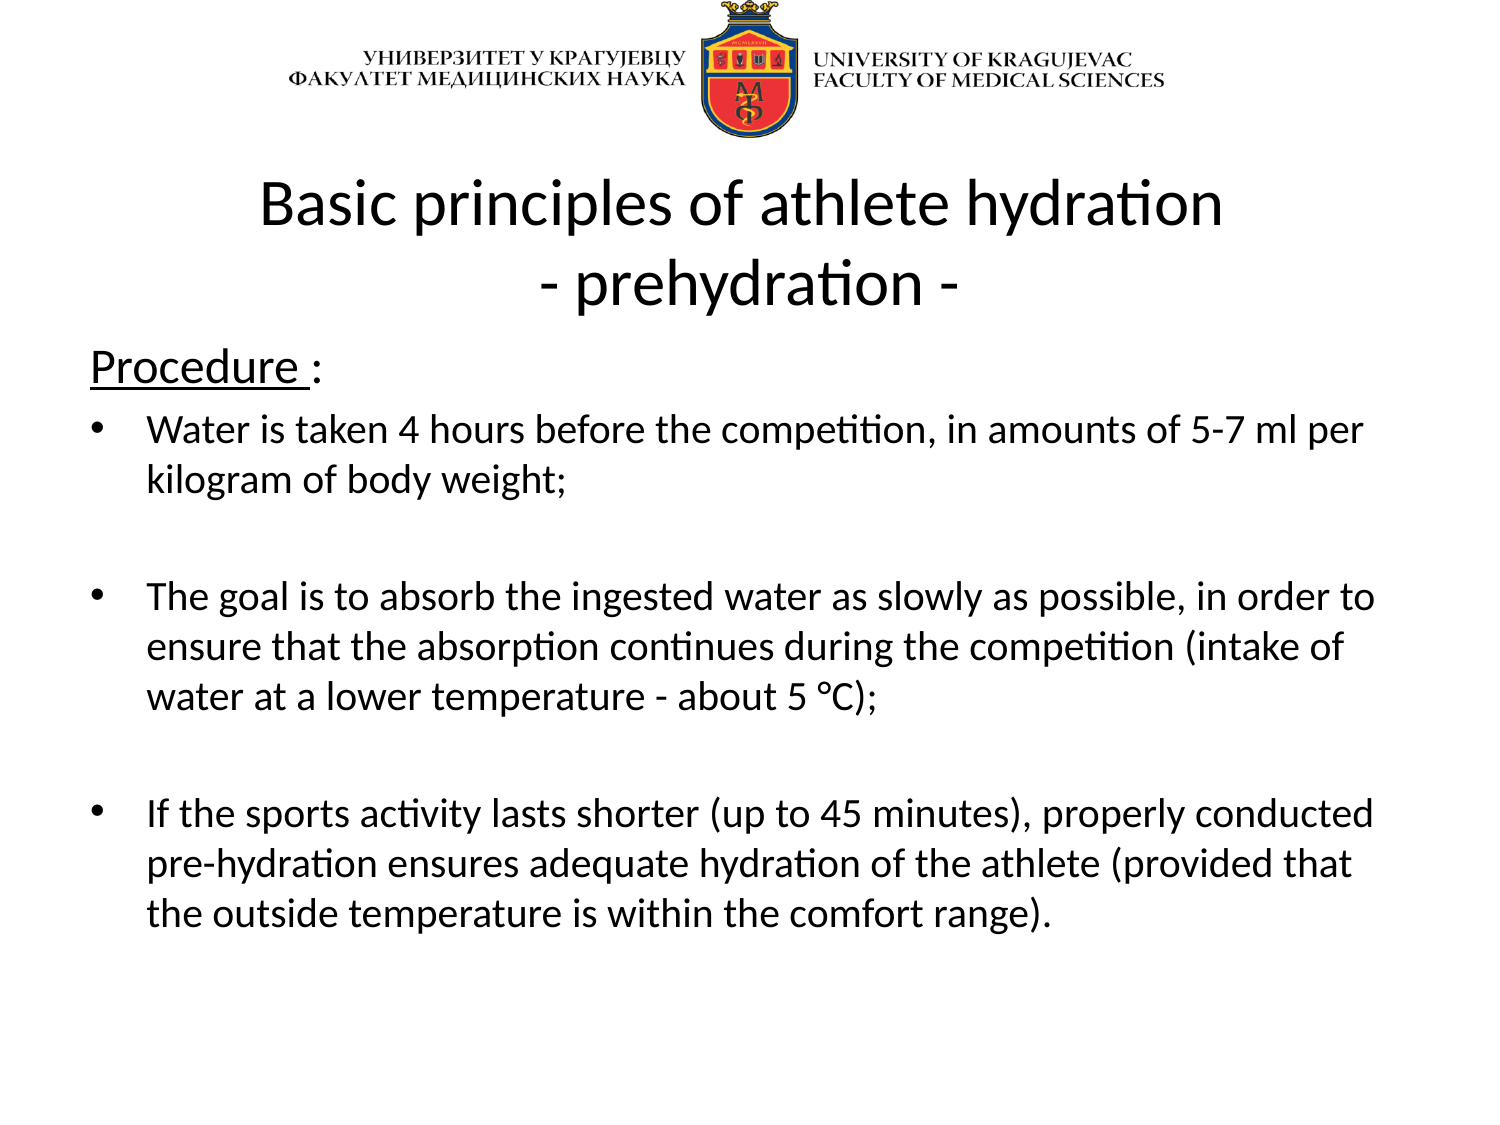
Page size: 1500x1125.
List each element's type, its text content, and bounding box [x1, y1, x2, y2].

title Basic principles of athlete hydration - prehydration - [74, 162, 1426, 315]
picture [289, 0, 1164, 138]
list Procedure : Water is taken 4 hours before the competition, in amounts of 5-7 ml per kilogram of body weight; The goal is to absorb the ingested water as slowly as possible, in order to ensure that the absorption continues during the competition (intake of water at a lower temperature - about 5 °C); If the sports activity lasts shorter (up to 45 minutes), properly conducted pre-hydration ensures adequate hydration of the athlete (provided that the outside temperature is within the comfort range). [74, 326, 1426, 1107]
